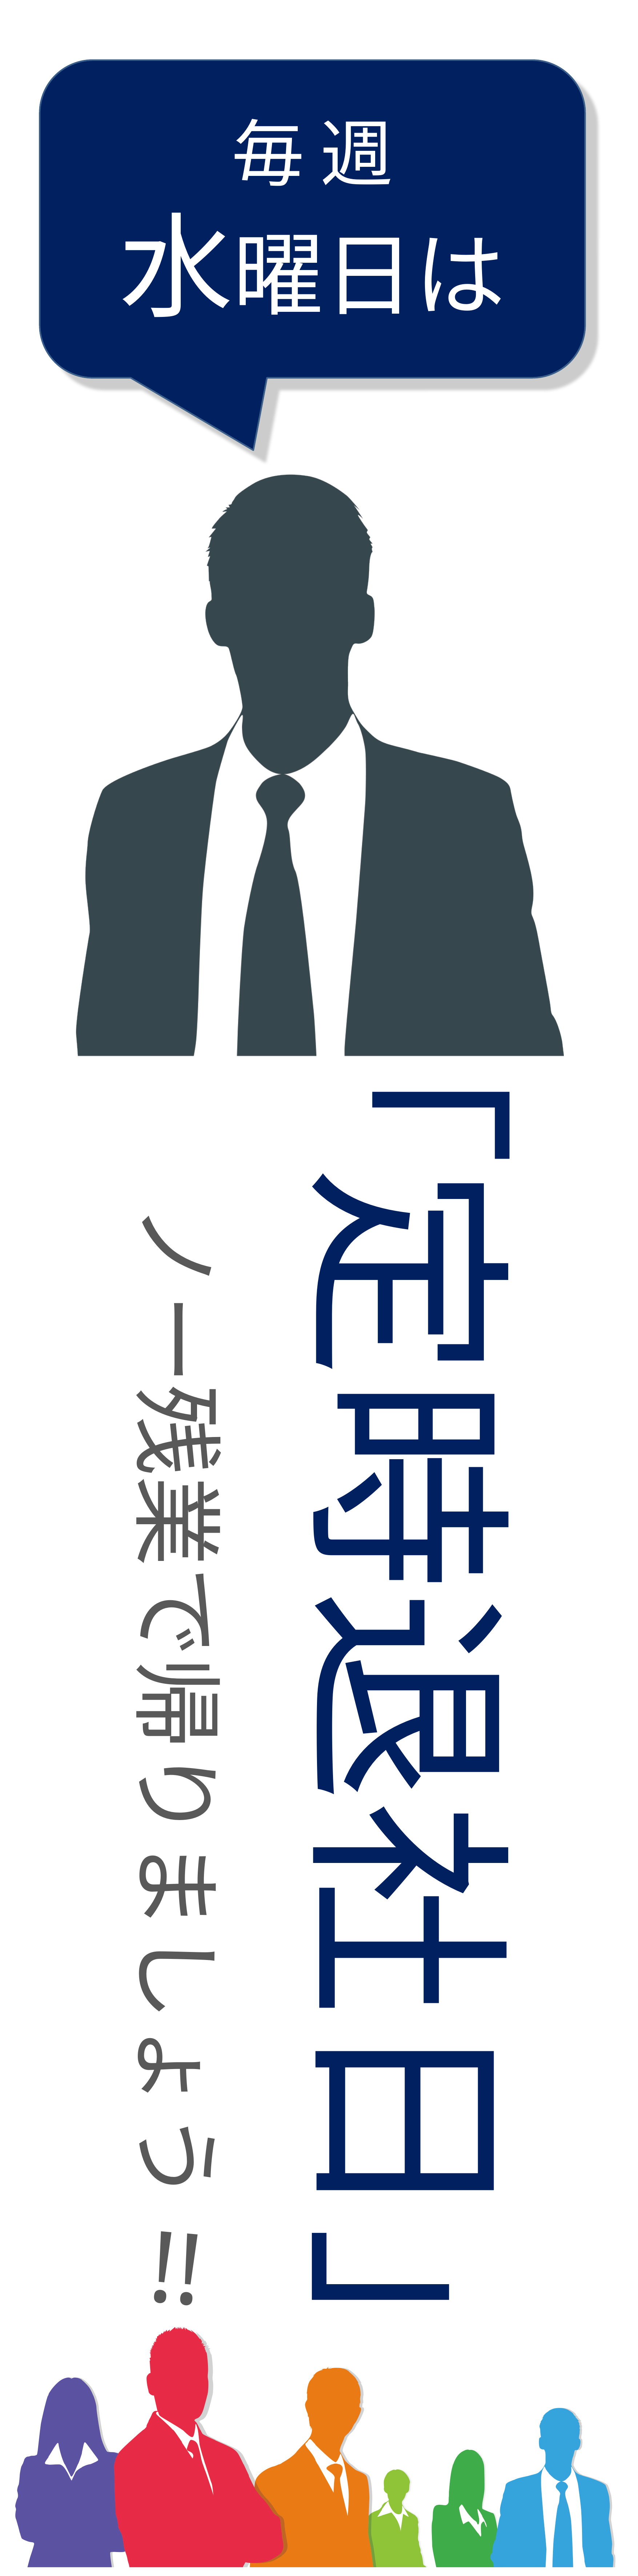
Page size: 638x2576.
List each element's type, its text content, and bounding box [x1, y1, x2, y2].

picture [76, 474, 564, 1056]
picture [15, 2327, 615, 2568]
text_box 毎 週 水曜日は [39, 59, 586, 451]
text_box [116, 1198, 237, 2327]
text_box 「定時退社日」 [277, 1059, 545, 2326]
